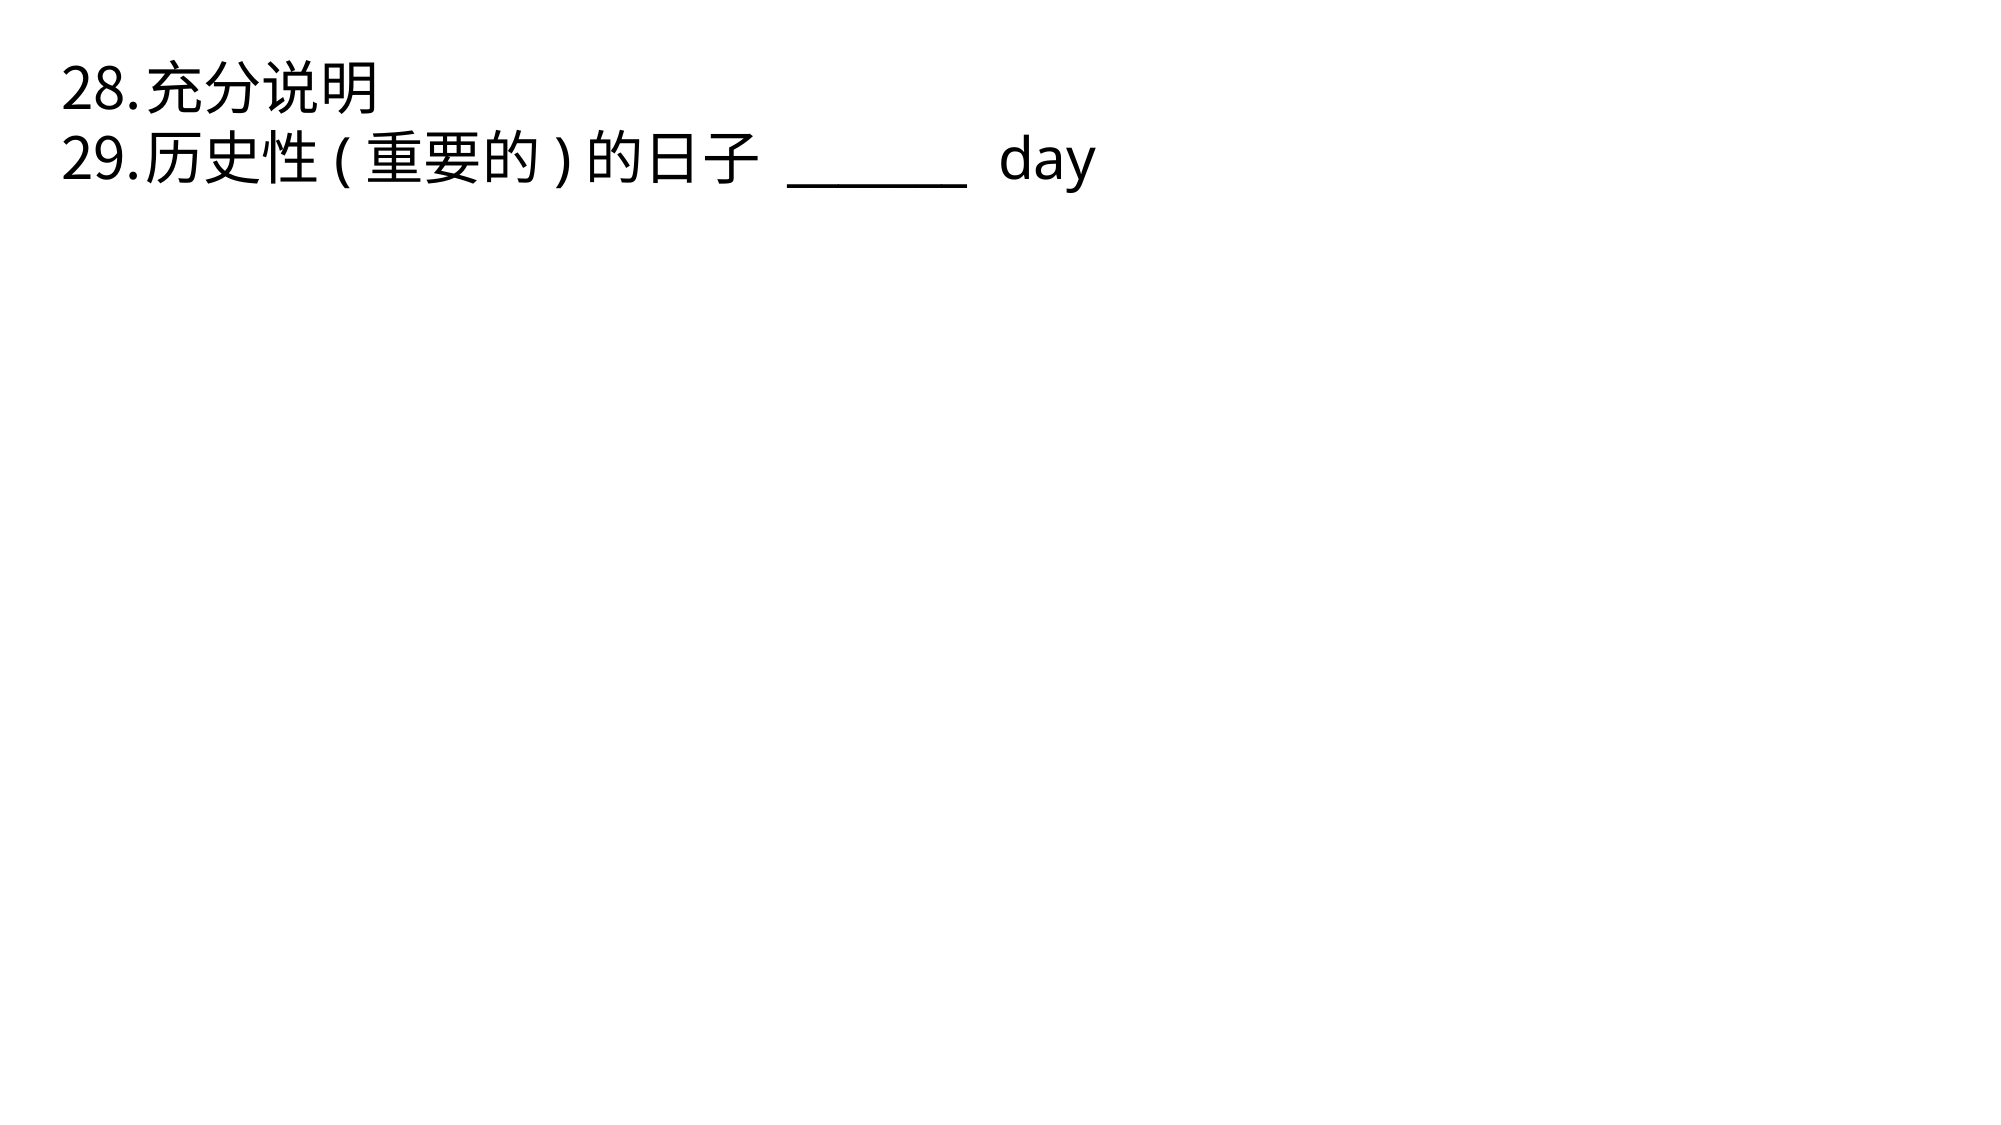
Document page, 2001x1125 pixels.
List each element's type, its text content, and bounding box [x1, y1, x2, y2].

text_box 充分说明 历史性(重要的)的日子 _______ day [46, 43, 2000, 199]
